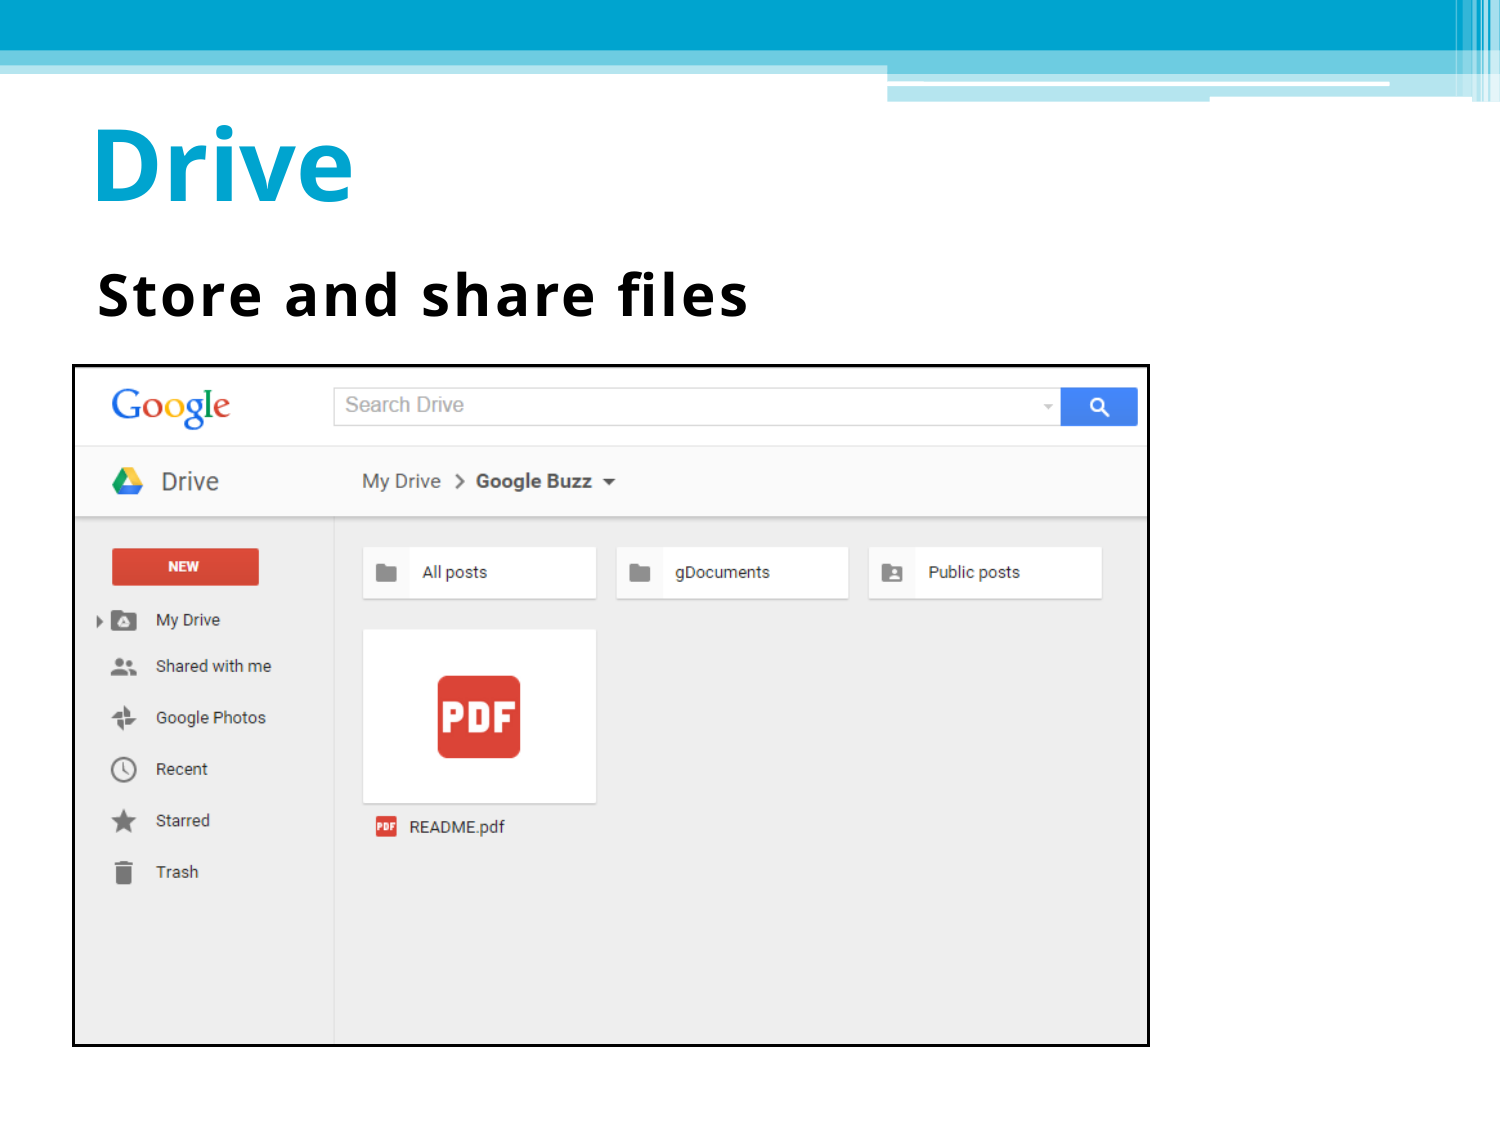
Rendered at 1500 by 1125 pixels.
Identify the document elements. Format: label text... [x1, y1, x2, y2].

text_box Store and share files [74, 251, 1063, 364]
picture [74, 367, 1147, 1045]
title Drive [75, 75, 1418, 248]
